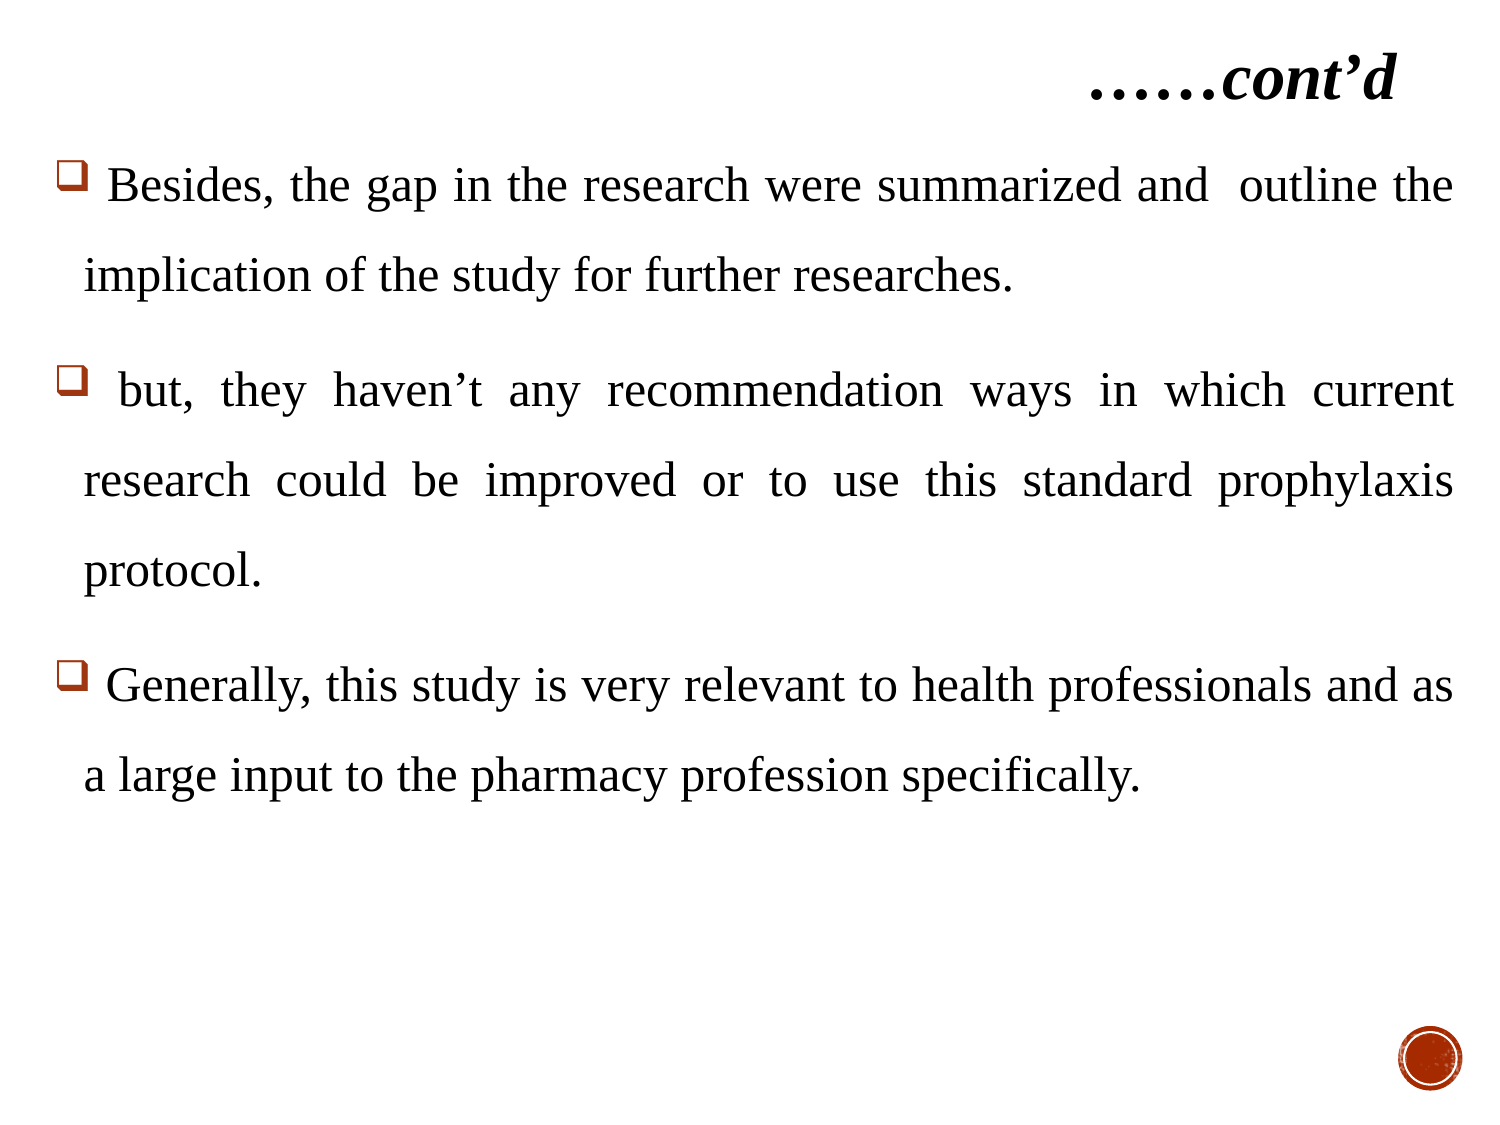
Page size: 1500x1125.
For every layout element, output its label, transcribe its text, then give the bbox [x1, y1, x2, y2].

slide_number [1391, 1028, 1471, 1089]
title ……cont’d [118, 39, 1412, 114]
list Besides, the gap in the research were summarized and outline the implication of the study for further researches. but, they haven’t any recommendation ways in which current research could be improved or to use this standard prophylaxis protocol. Generally, this study is very relevant to health professionals and as a large input to the pharmacy profession specifically. [38, 114, 1471, 1103]
